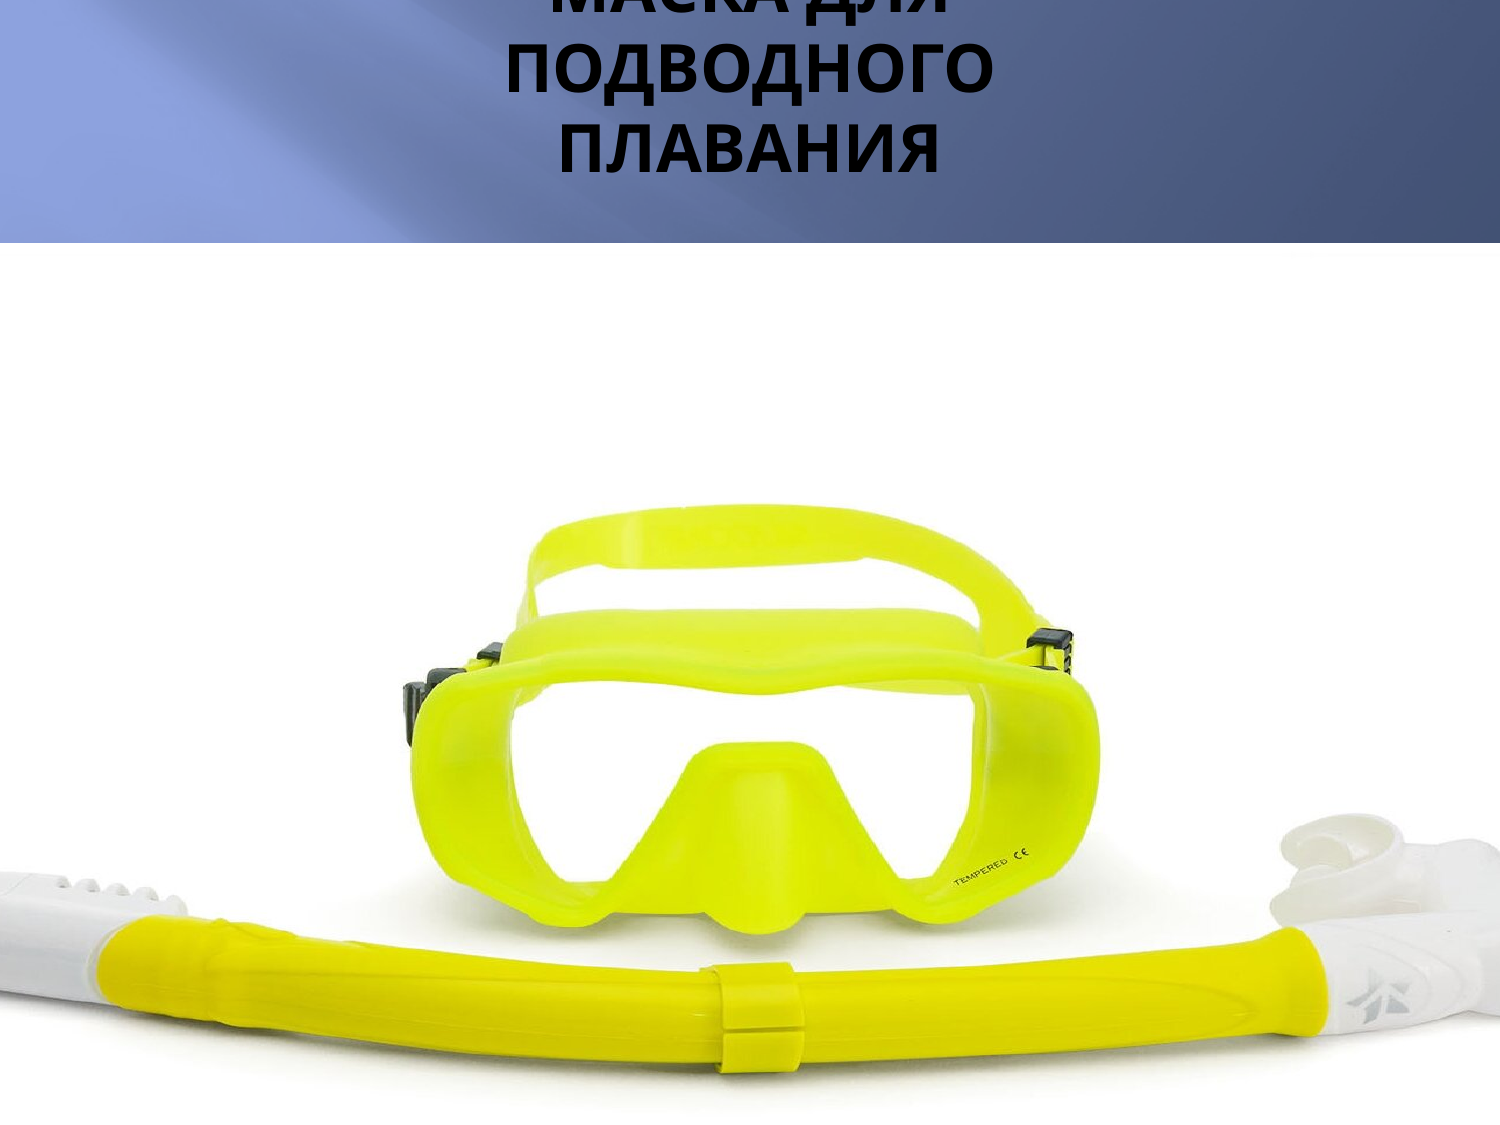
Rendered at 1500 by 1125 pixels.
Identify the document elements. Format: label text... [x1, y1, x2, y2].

title МАСКА ДЛЯ ПОДВОДНОГО ПЛАВАНИЯ [300, 99, 1200, 186]
picture [0, 243, 1500, 1125]
